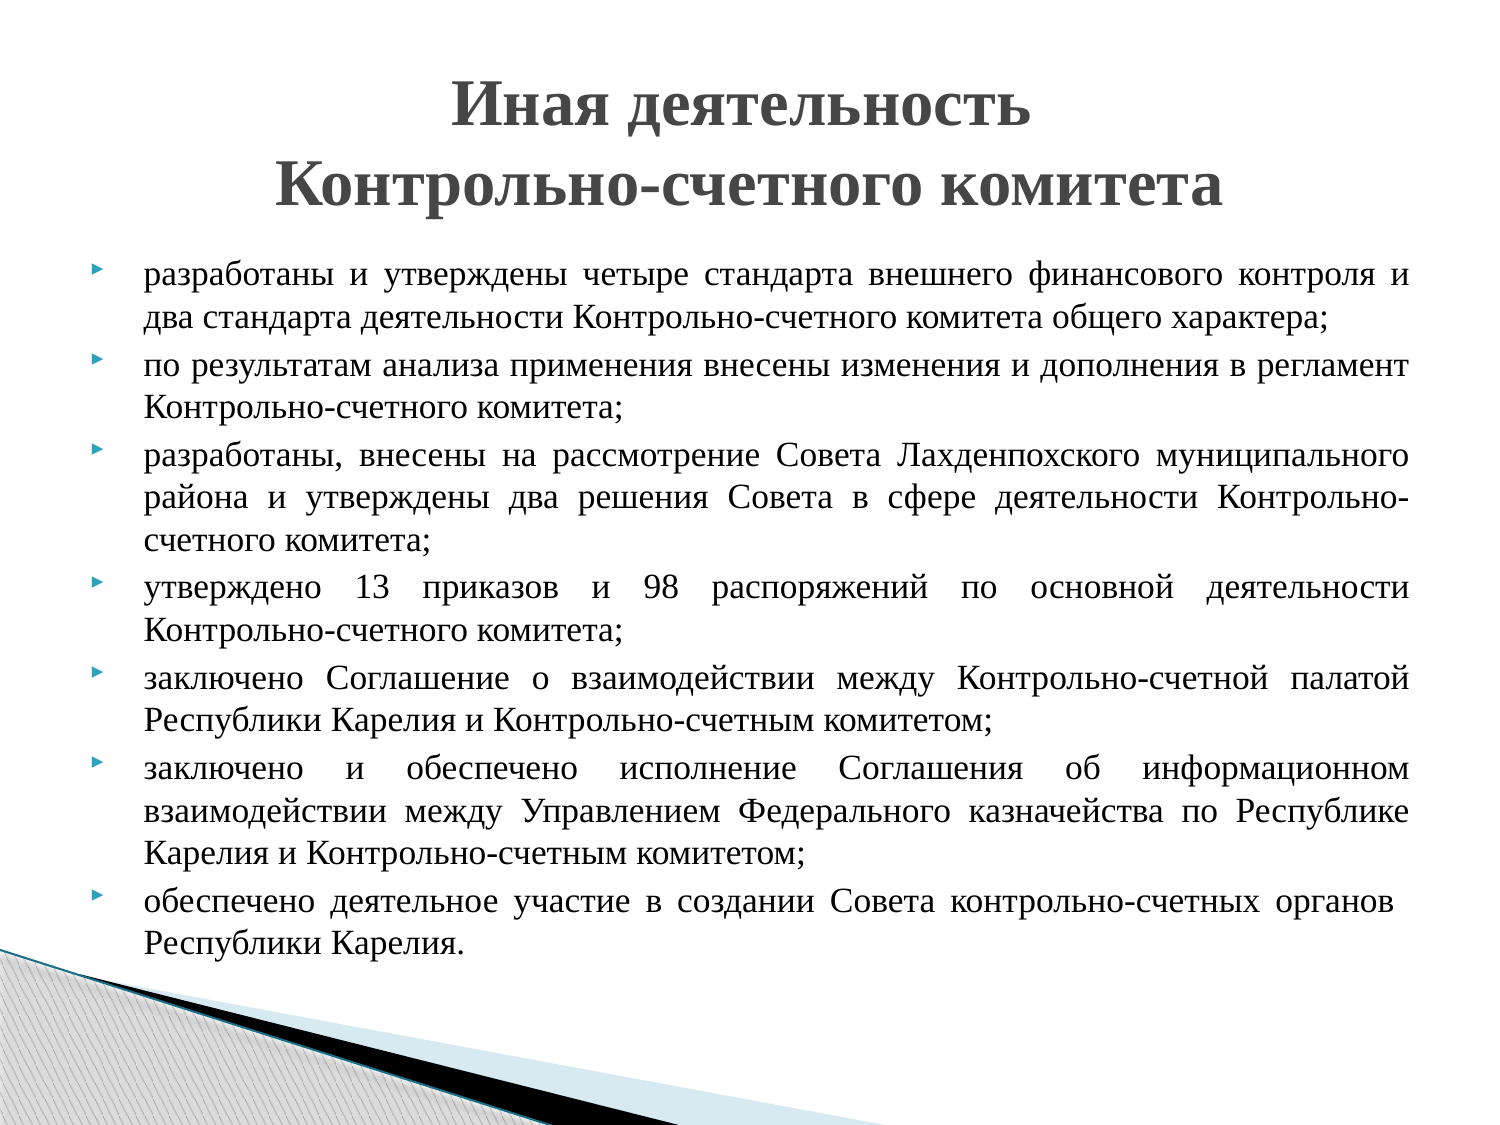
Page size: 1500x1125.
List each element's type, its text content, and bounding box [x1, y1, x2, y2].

title Иная деятельность Контрольно-счетного комитета [75, 45, 1425, 233]
list разработаны и утверждены четыре стандарта внешнего финансового контроля и два стандарта деятельности Контрольно-счетного комитета общего характера; по результатам анализа применения внесены изменения и дополнения в регламент Контрольно-счетного комитета; разработаны, внесены на рассмотрение Совета Лахденпохского муниципального района и утверждены два решения Совета в сфере деятельности Контрольно-счетного комитета; утверждено 13 приказов и 98 распоряжений по основной деятельности Контрольно-счетного комитета; заключено Соглашение о взаимодействии между Контрольно-счетной палатой Республики Карелия и Контрольно-счетным комитетом; заключено и обеспечено исполнение Соглашения об информационном взаимодействии между Управлением Федерального казначейства по Республике Карелия и Контрольно-счетным комитетом; обеспечено деятельное участие в создании Совета контрольно-счетных органов Республики Карелия. [75, 243, 1425, 986]
